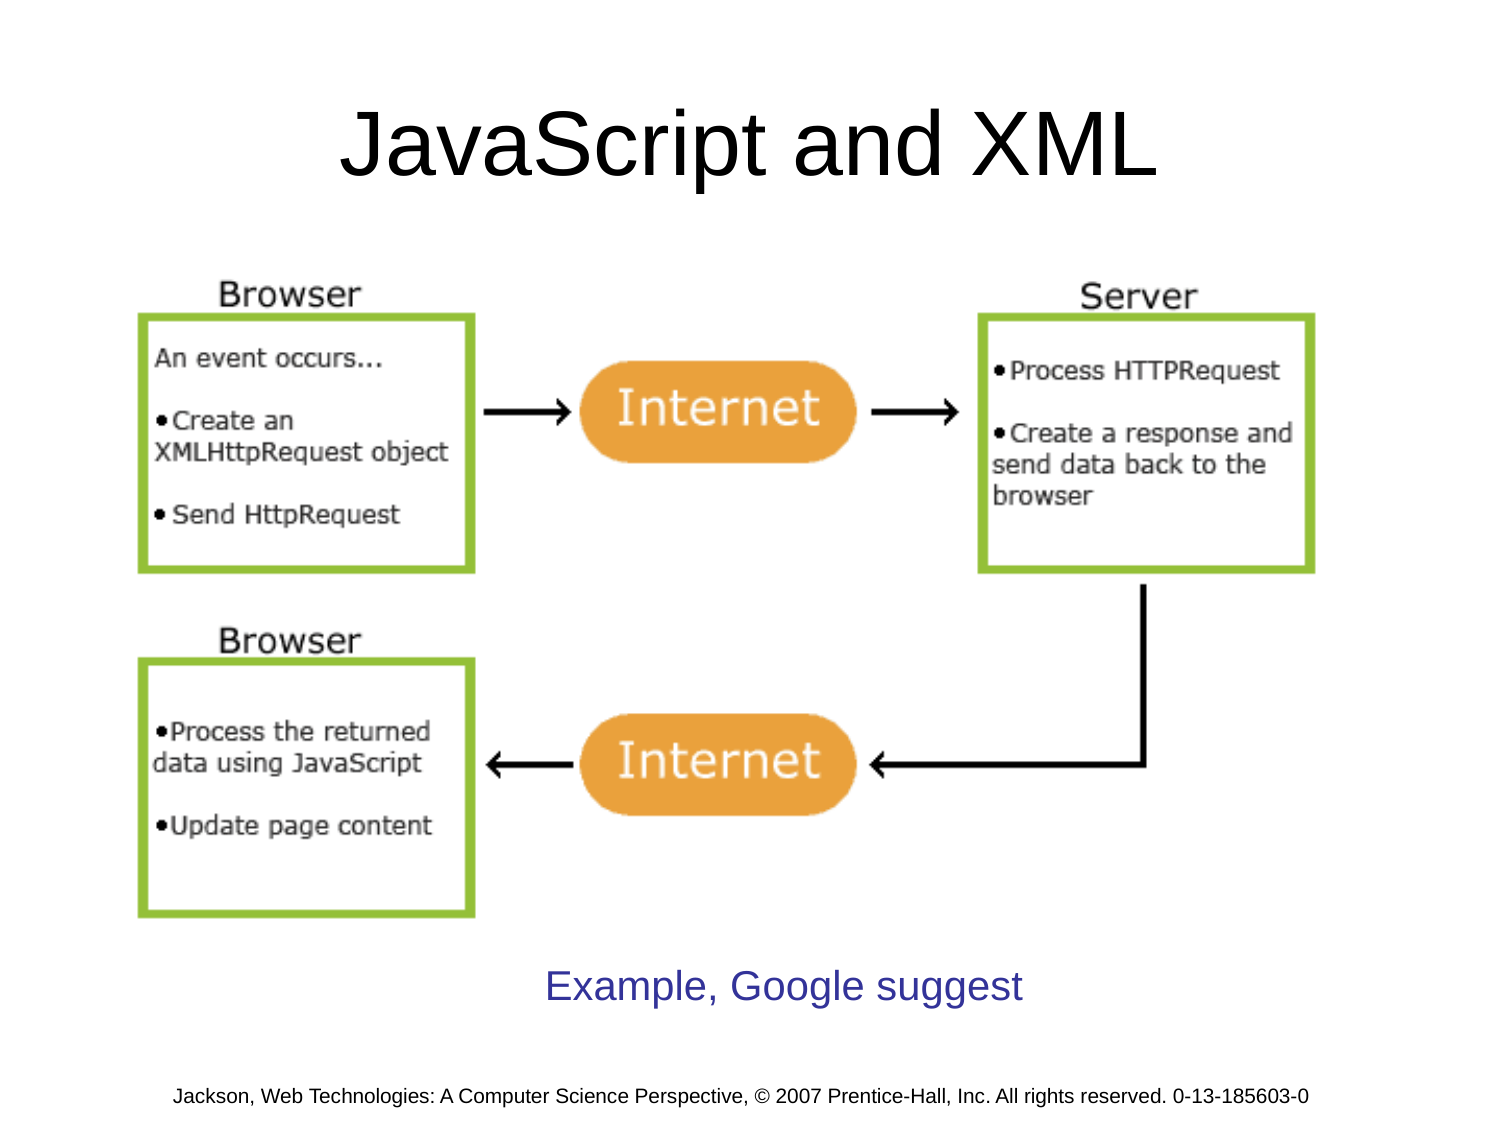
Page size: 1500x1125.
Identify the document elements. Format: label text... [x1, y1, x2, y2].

text_box Example, Google suggest [49, 951, 1500, 1017]
picture [104, 232, 1396, 950]
footer Jackson, Web Technologies: A Computer Science Perspective, © 2007 Prentice-Hall, Inc. All rights reserved. 0-13-185603-0 [75, 1074, 1413, 1103]
title JavaScript and XML [75, 45, 1425, 233]
